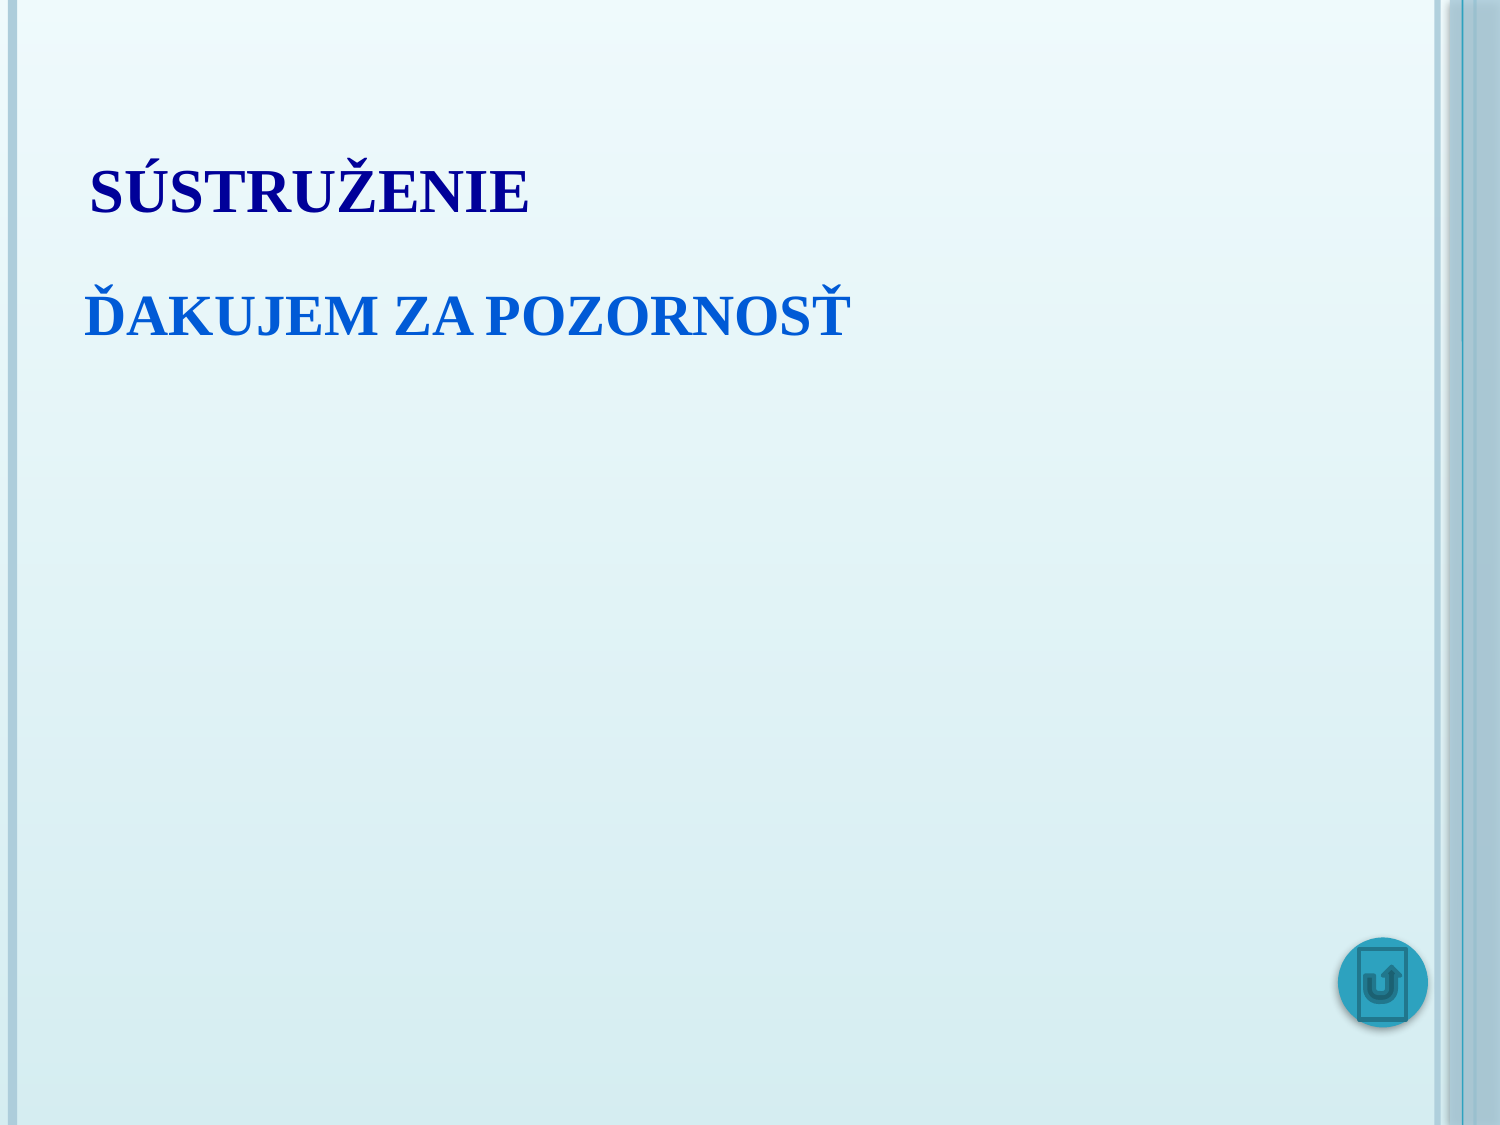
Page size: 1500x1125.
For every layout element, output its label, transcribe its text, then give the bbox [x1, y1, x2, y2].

text_box [1357, 947, 1408, 1022]
list Ďakujem za pozornosť [70, 269, 1296, 1069]
title Sústruženie [75, 45, 1300, 233]
